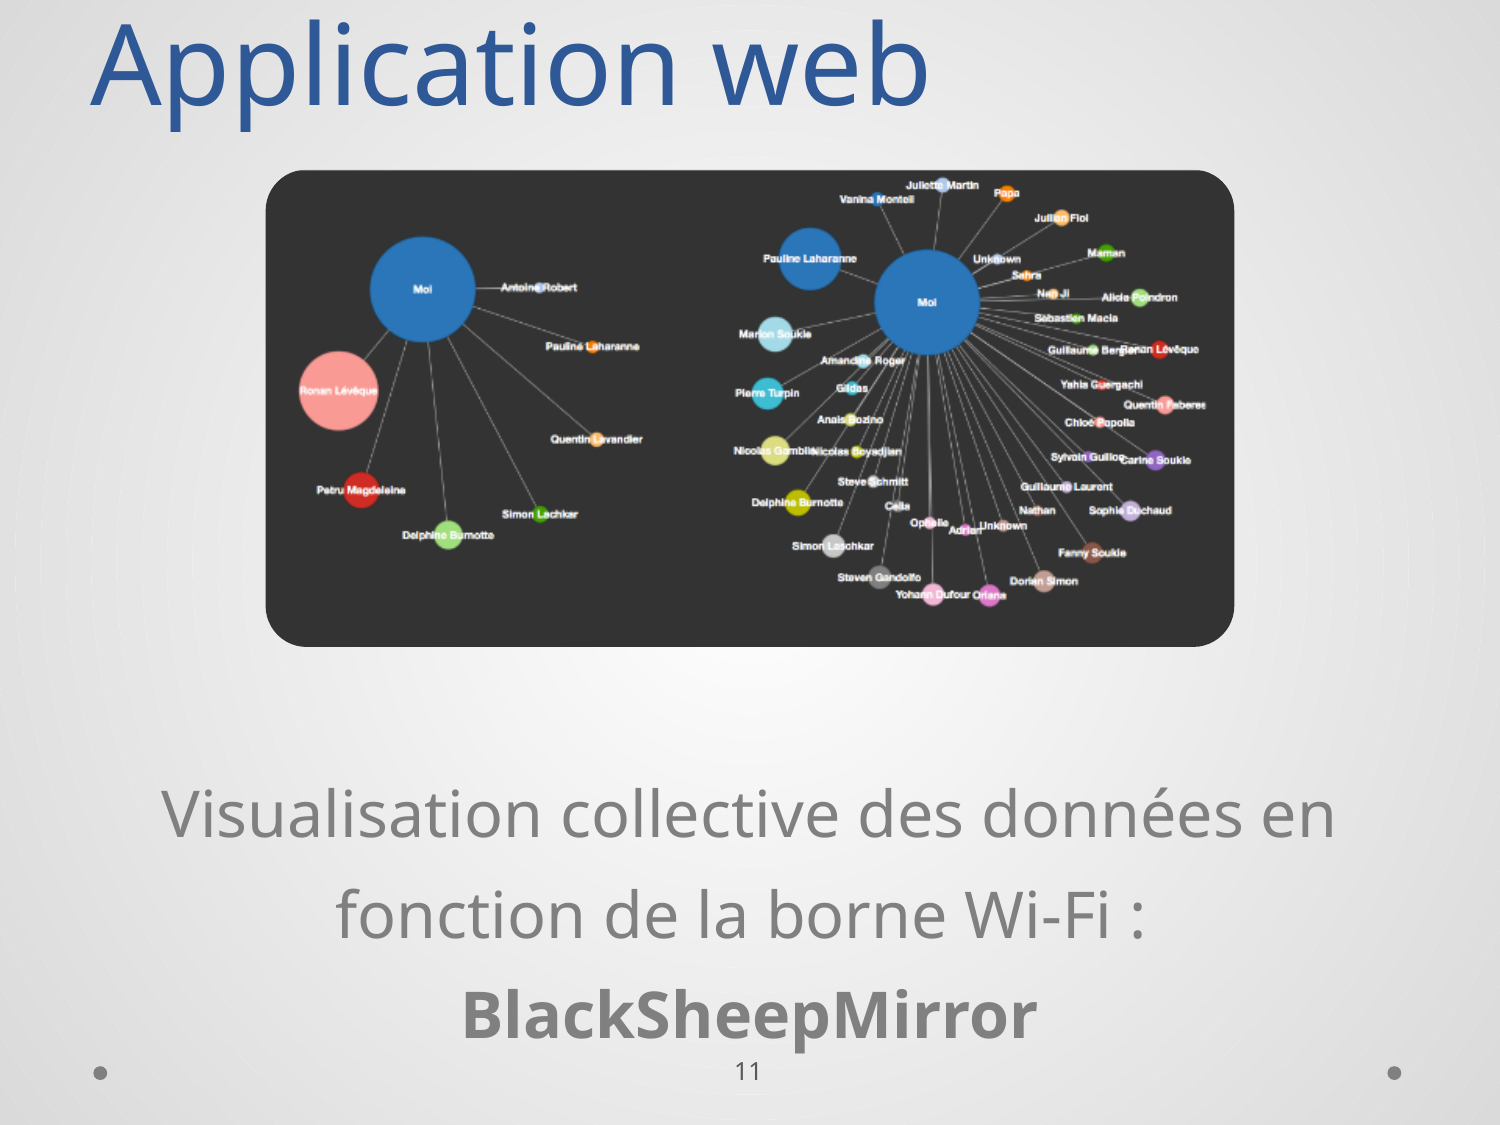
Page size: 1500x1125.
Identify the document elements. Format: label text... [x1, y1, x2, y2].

picture [265, 169, 1235, 648]
list Visualisation collective des données en fonction de la borne Wi-Fi : BlackSheepMirror [75, 263, 1425, 1067]
title Application web [75, 0, 1425, 263]
text_box 11 [703, 1042, 797, 1103]
